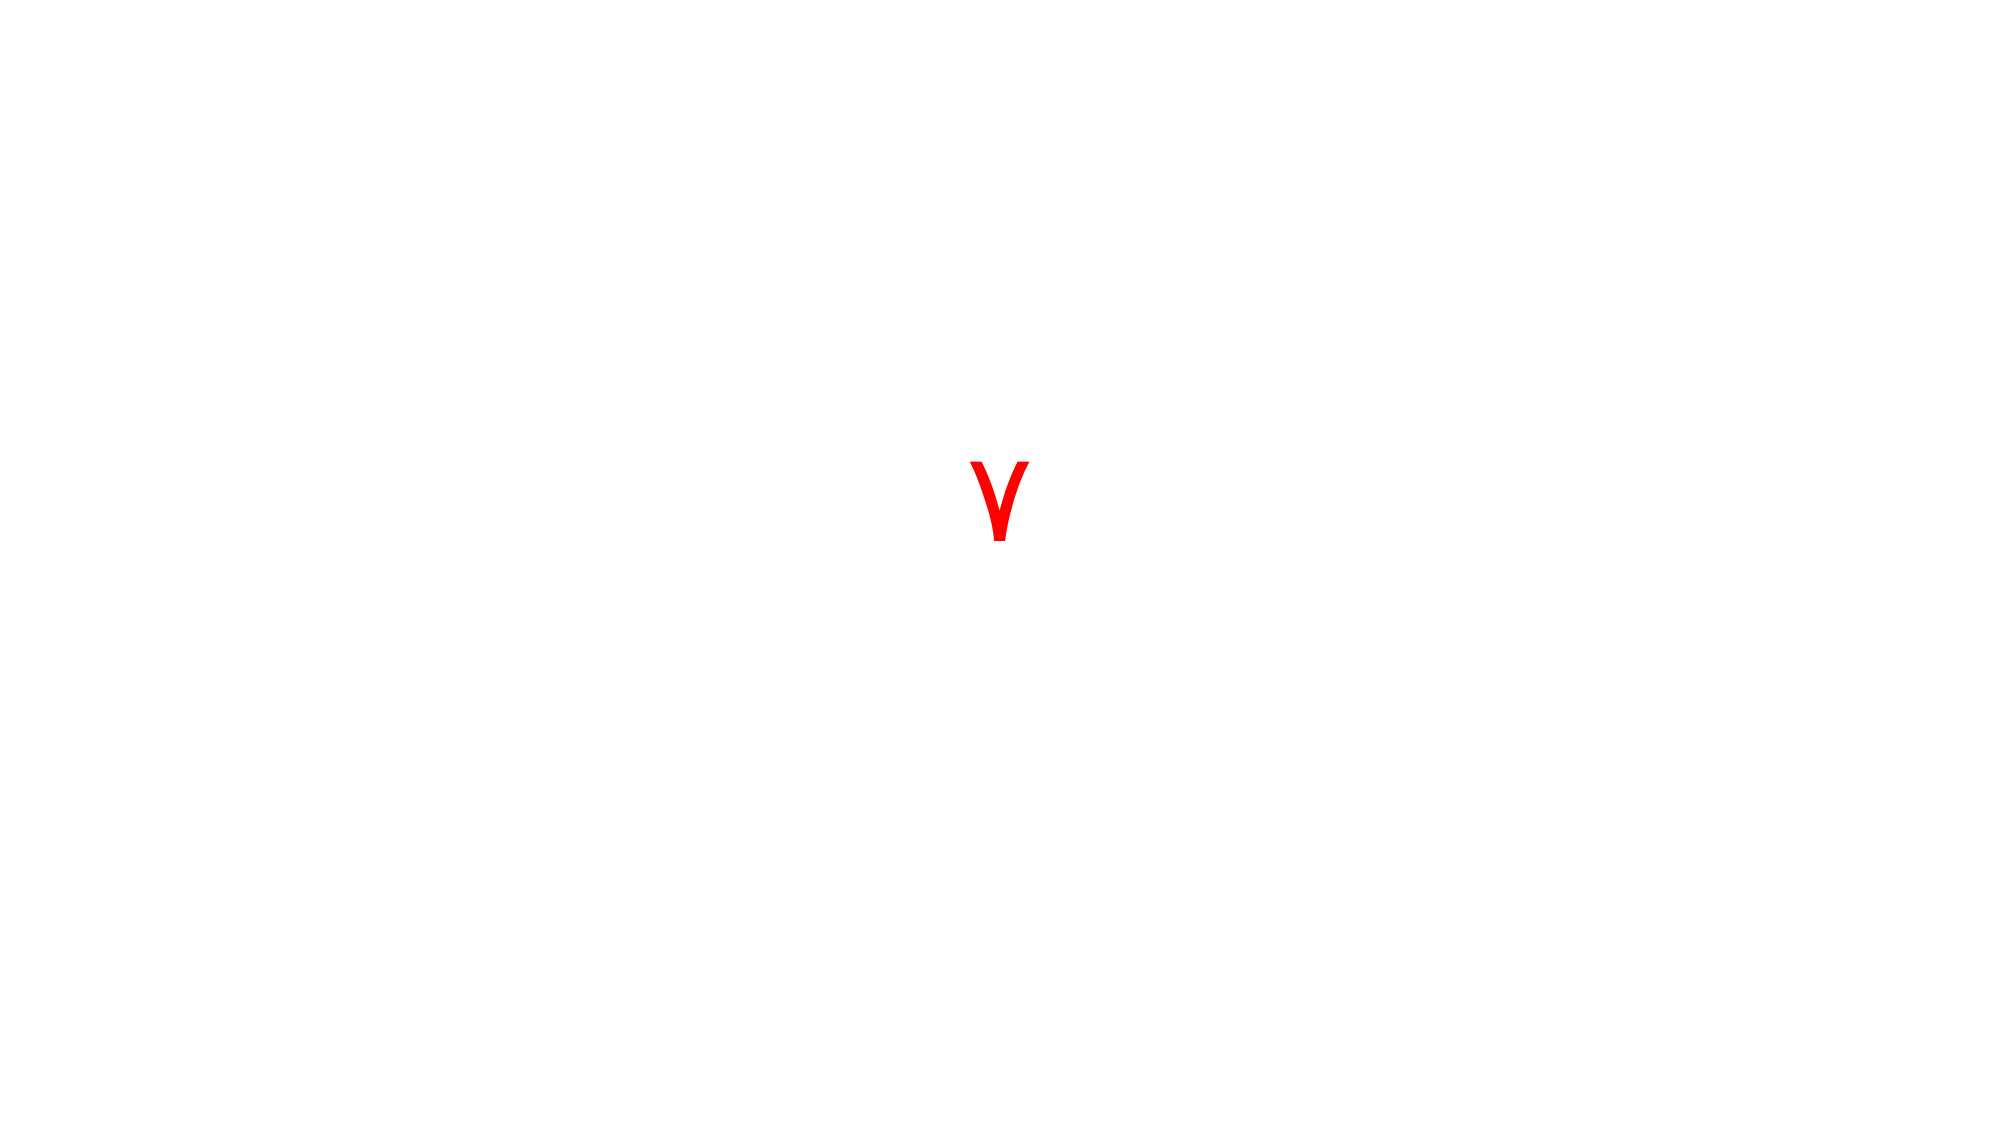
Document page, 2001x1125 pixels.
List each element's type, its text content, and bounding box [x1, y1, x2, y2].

title ٧ [249, 184, 1750, 576]
